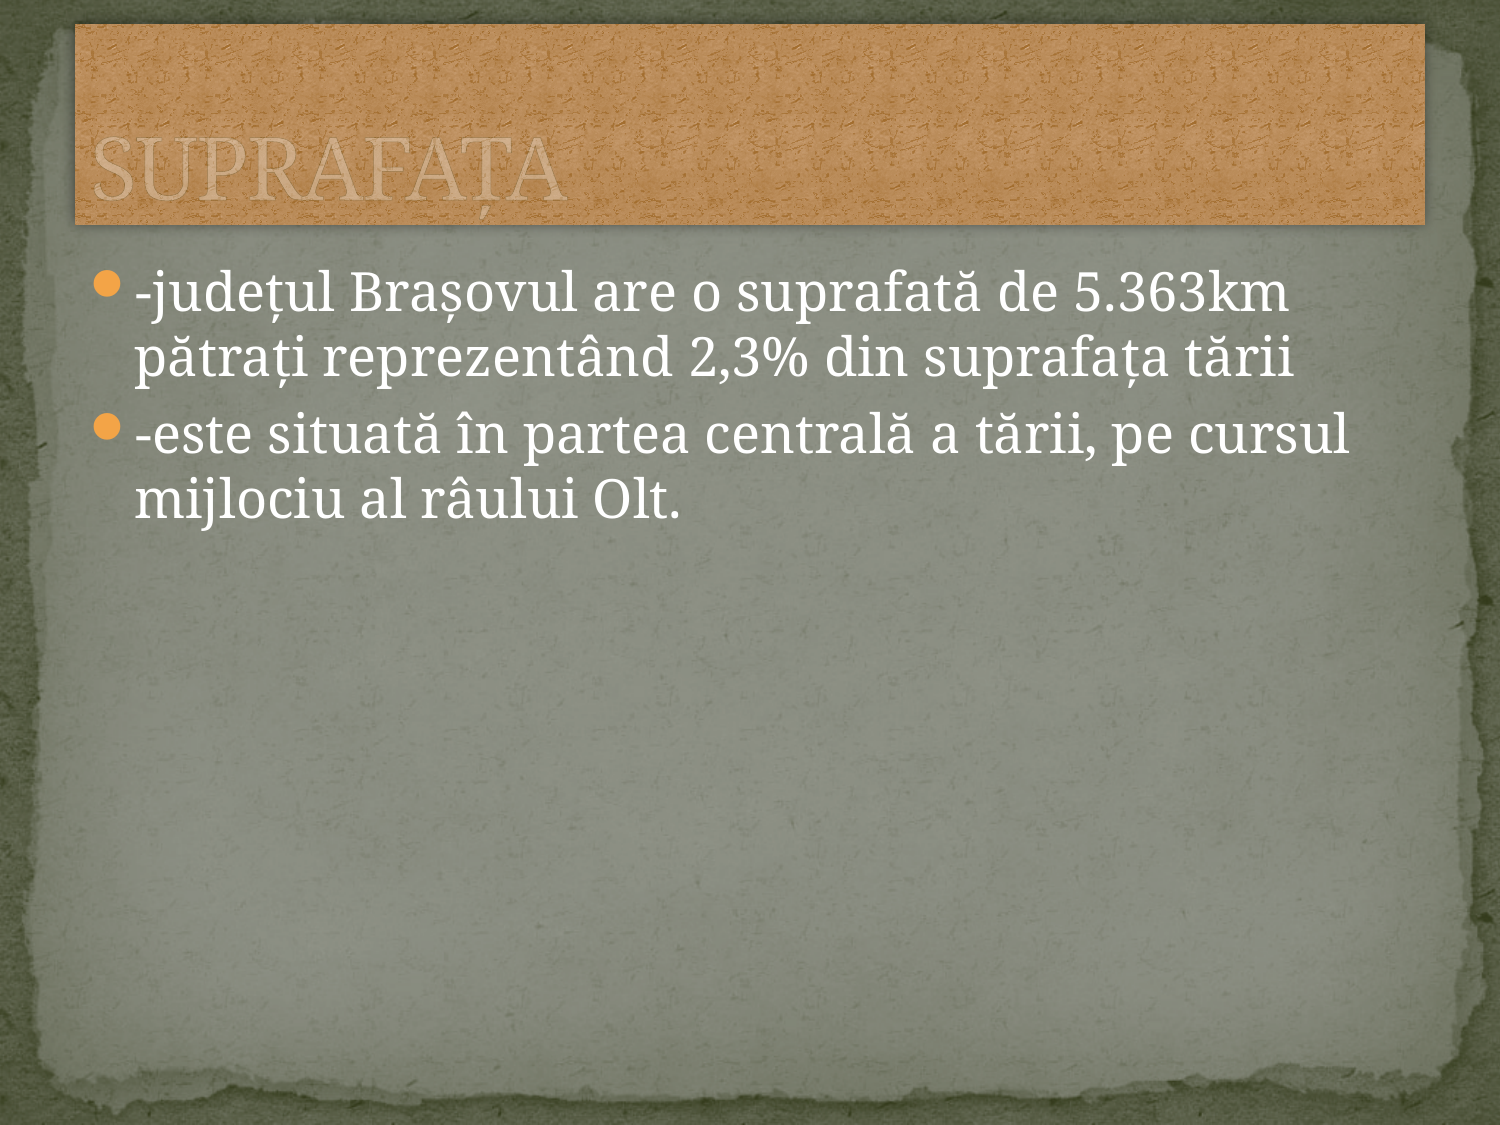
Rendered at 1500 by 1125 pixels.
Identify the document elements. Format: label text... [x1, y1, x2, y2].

title SUPRAFAȚA [74, 24, 1425, 225]
list -județul Brașovul are o suprafată de 5.363km pătrați reprezentând 2,3% din suprafața tării -este situată în partea centrală a tării, pe cursul mijlociu al râului Olt. [75, 249, 1425, 1000]
